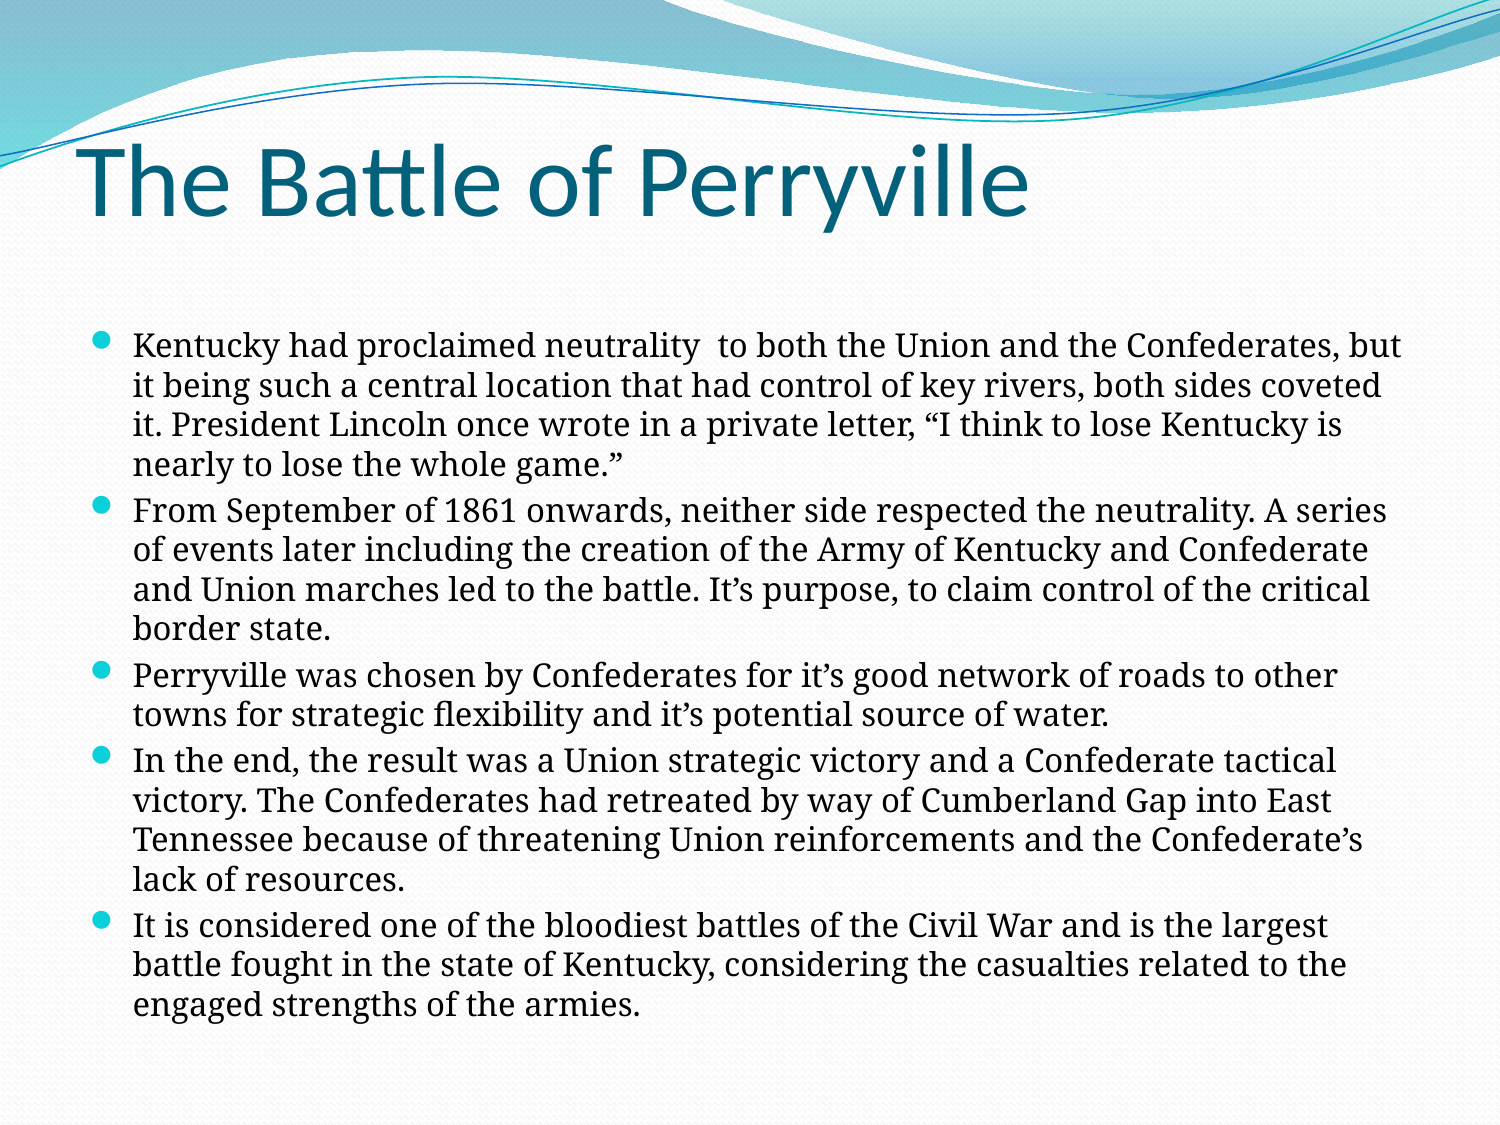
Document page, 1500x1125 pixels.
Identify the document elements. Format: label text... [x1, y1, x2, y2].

list Kentucky had proclaimed neutrality to both the Union and the Confederates, but it being such a central location that had control of key rivers, both sides coveted it. President Lincoln once wrote in a private letter, “I think to lose Kentucky is nearly to lose the whole game.” From September of 1861 onwards, neither side respected the neutrality. A series of events later including the creation of the Army of Kentucky and Confederate and Union marches led to the battle. It’s purpose, to claim control of the critical border state. Perryville was chosen by Confederates for it’s good network of roads to other towns for strategic flexibility and it’s potential source of water. In the end, the result was a Union strategic victory and a Confederate tactical victory. The Confederates had retreated by way of Cumberland Gap into East Tennessee because of threatening Union reinforcements and the Confederate’s lack of resources. It is considered one of the bloodiest battles of the Civil War and is the largest battle fought in the state of Kentucky, considering the casualties related to the engaged strengths of the armies. [75, 317, 1425, 1038]
title The Battle of Perryville [75, 50, 1425, 238]
